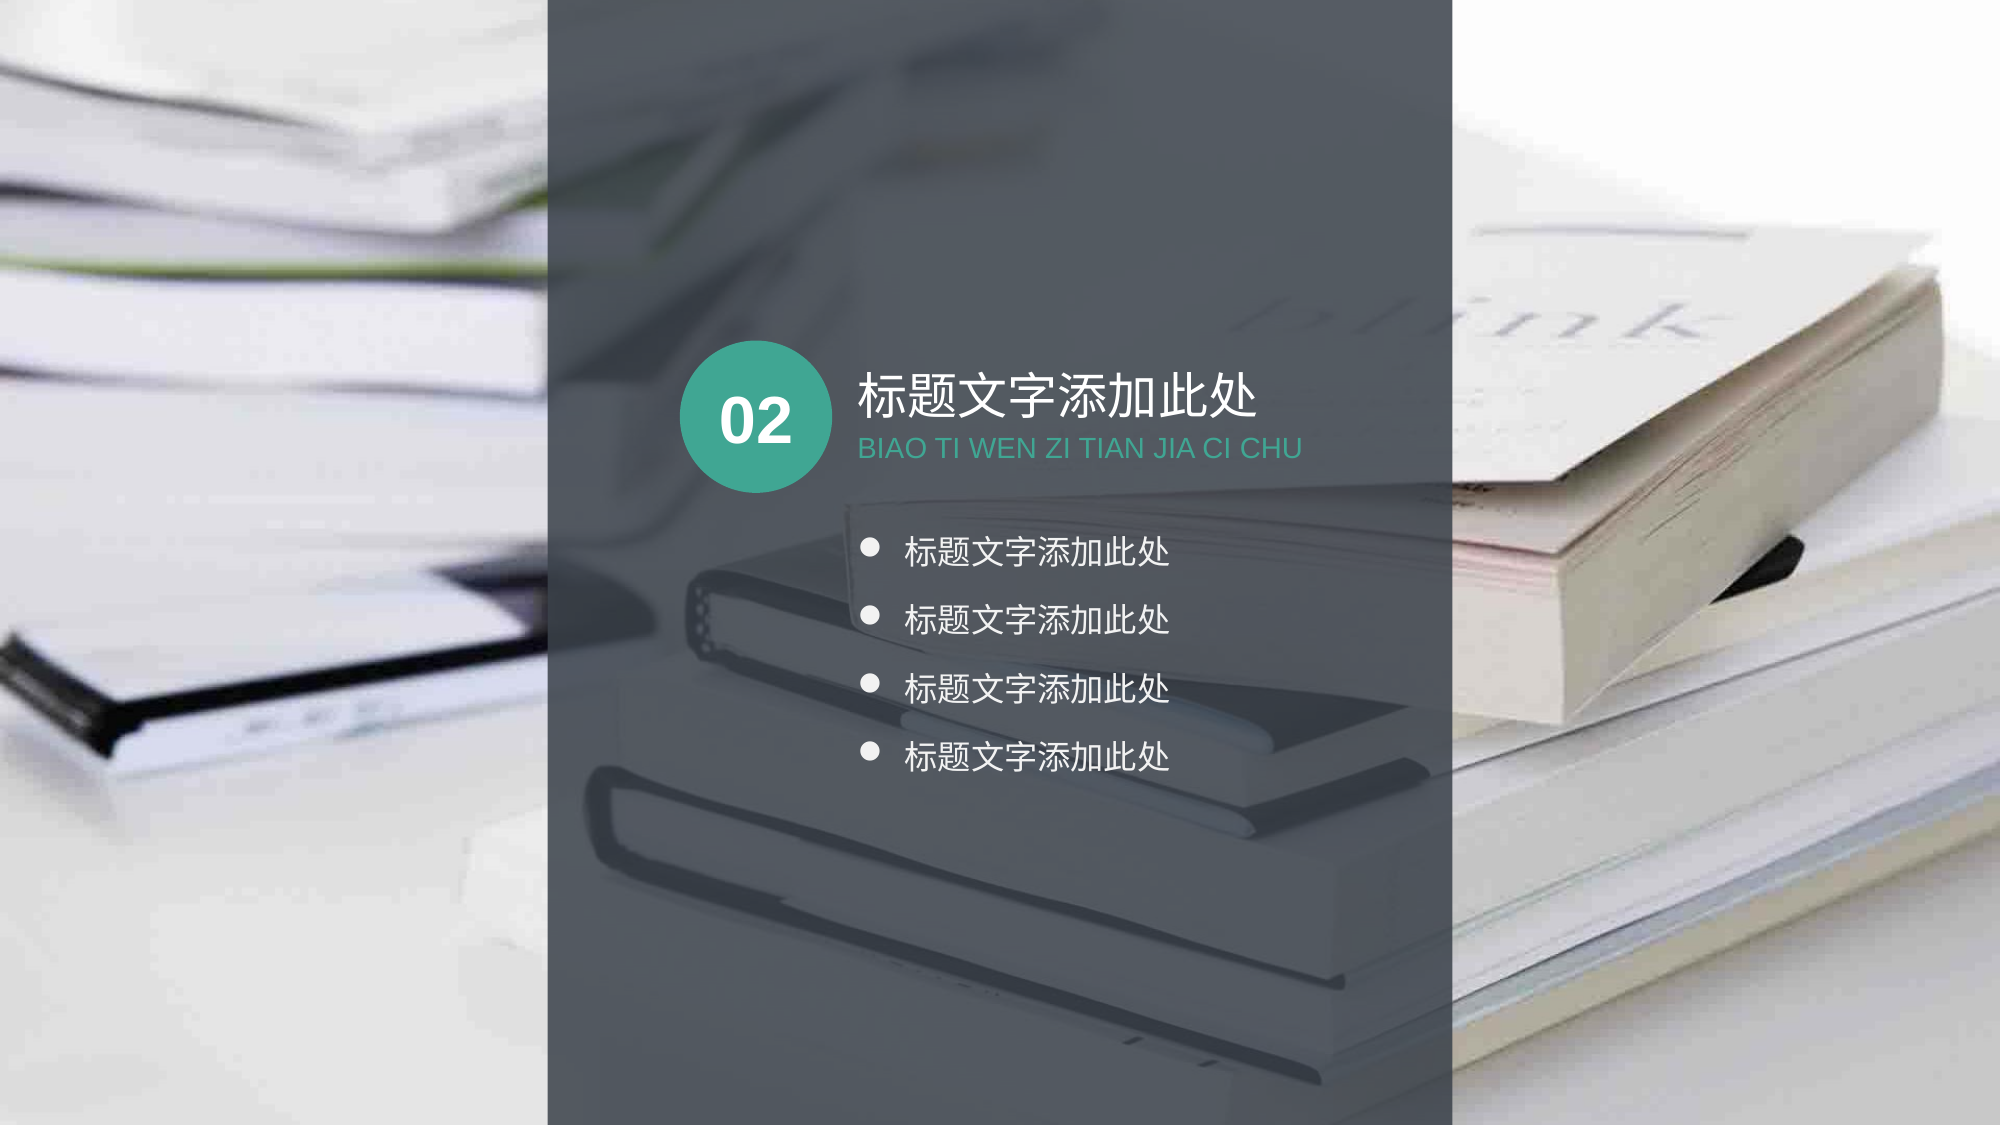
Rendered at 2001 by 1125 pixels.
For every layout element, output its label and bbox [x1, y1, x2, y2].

picture [0, 0, 2000, 1125]
text_box [679, 340, 1320, 785]
